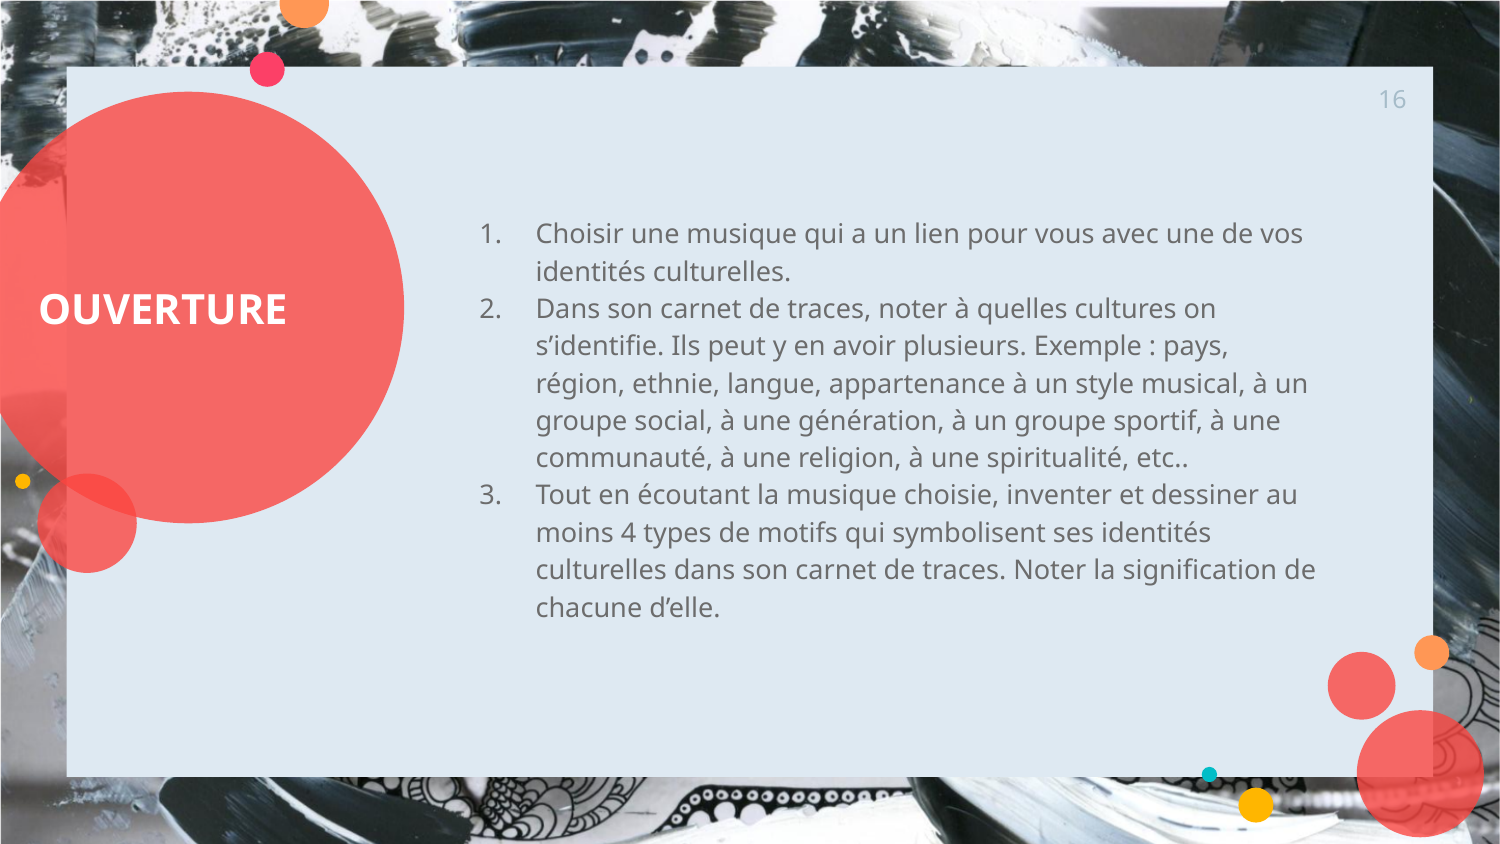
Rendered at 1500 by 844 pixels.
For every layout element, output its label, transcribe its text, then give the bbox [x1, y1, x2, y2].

title OUVERTURE [23, 91, 375, 524]
list Choisir une musique qui a un lien pour vous avec une de vos identités culturelles. Dans son carnet de traces, noter à quelles cultures on s’identifie. Ils peut y en avoir plusieurs. Exemple : pays, région, ethnie, langue, appartenance à un style musical, à un groupe social, à une génération, à un groupe sportif, à une communauté, à une religion, à une spiritualité, etc.. Tout en écoutant la musique choisie, inventer et dessiner au moins 4 types de motifs qui symbolisent ses identités culturelles dans son carnet de traces. Noter la signification de chacune d’elle. [464, 196, 1341, 709]
slide_number ‹#› [1331, 68, 1422, 134]
picture [2, 2, 1500, 844]
